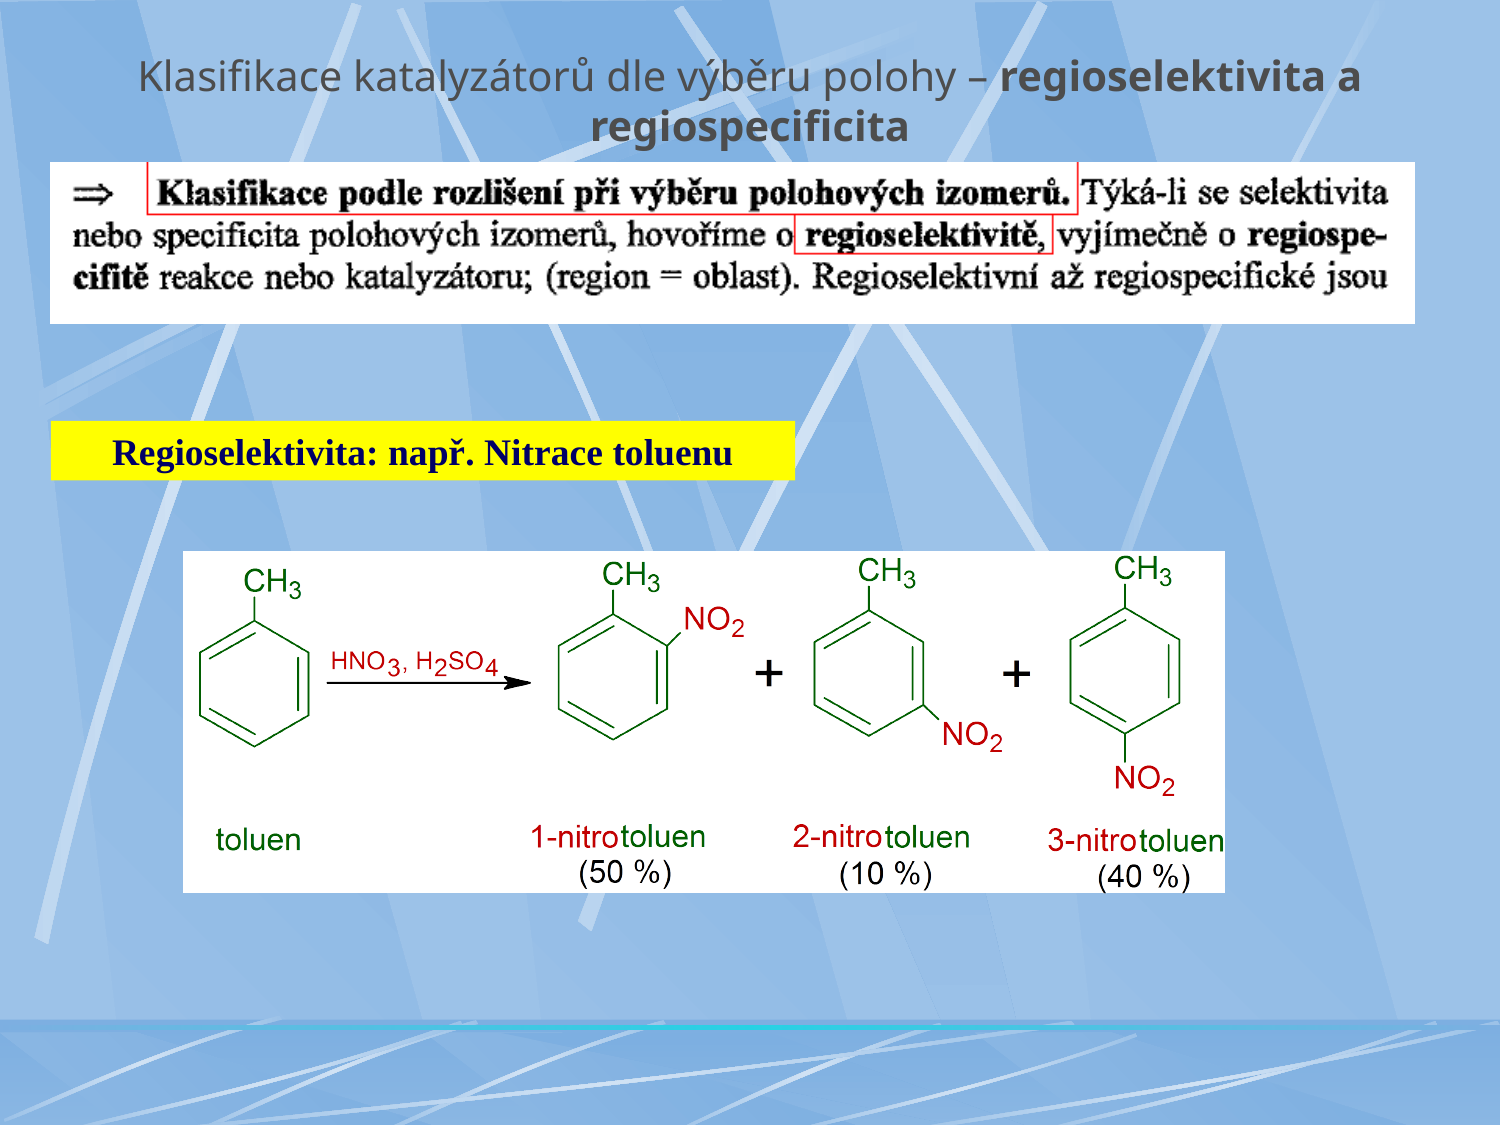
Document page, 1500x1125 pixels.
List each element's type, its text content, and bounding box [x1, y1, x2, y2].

title Klasifikace katalyzátorů dle výběru polohy – regioselektivita a regiospecificita [112, 41, 1388, 159]
text_box Regioselektivita: např. Nitrace toluenu [50, 420, 796, 481]
picture [182, 550, 1225, 894]
picture [49, 162, 1415, 324]
